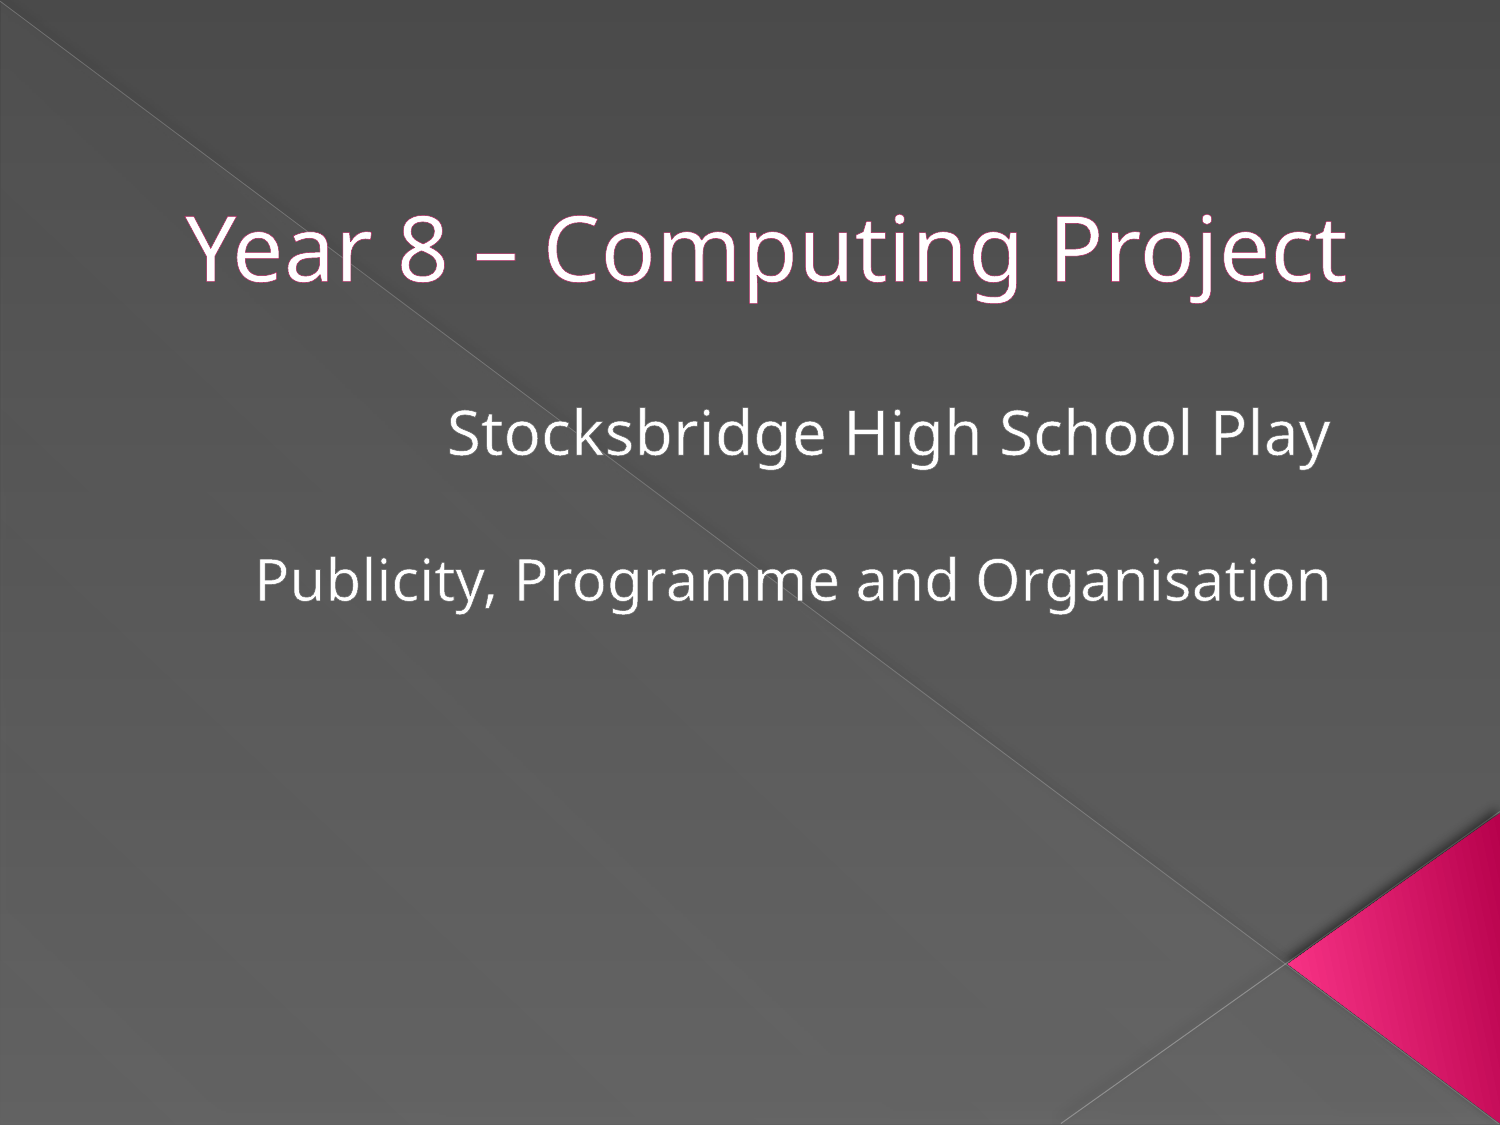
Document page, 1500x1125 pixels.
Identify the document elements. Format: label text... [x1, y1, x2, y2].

subtitle Stocksbridge High School Play Publicity, Programme and Organisation [183, 385, 1353, 673]
title Year 8 – Computing Project [88, 66, 1364, 308]
